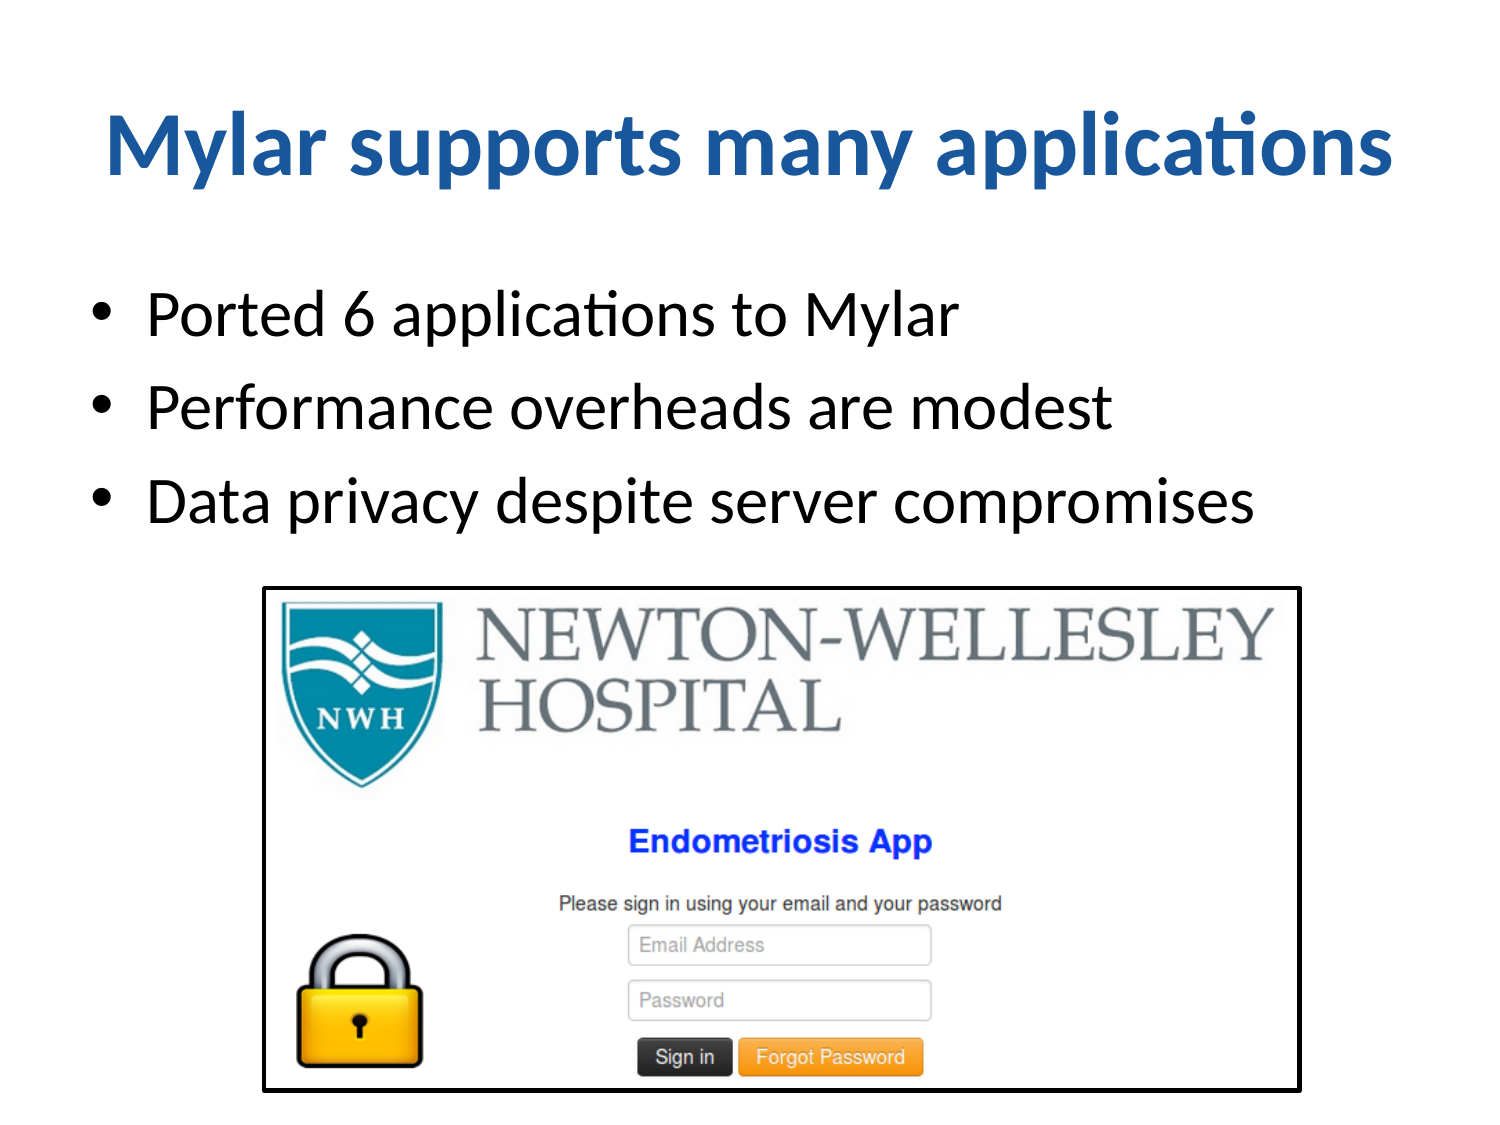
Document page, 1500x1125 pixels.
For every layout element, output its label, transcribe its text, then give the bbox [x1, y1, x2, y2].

list Ported 6 applications to Mylar Performance overheads are modest Data privacy despite server compromises [75, 262, 1425, 1005]
title Mylar supports many applications [75, 45, 1425, 233]
picture [265, 589, 1298, 1089]
